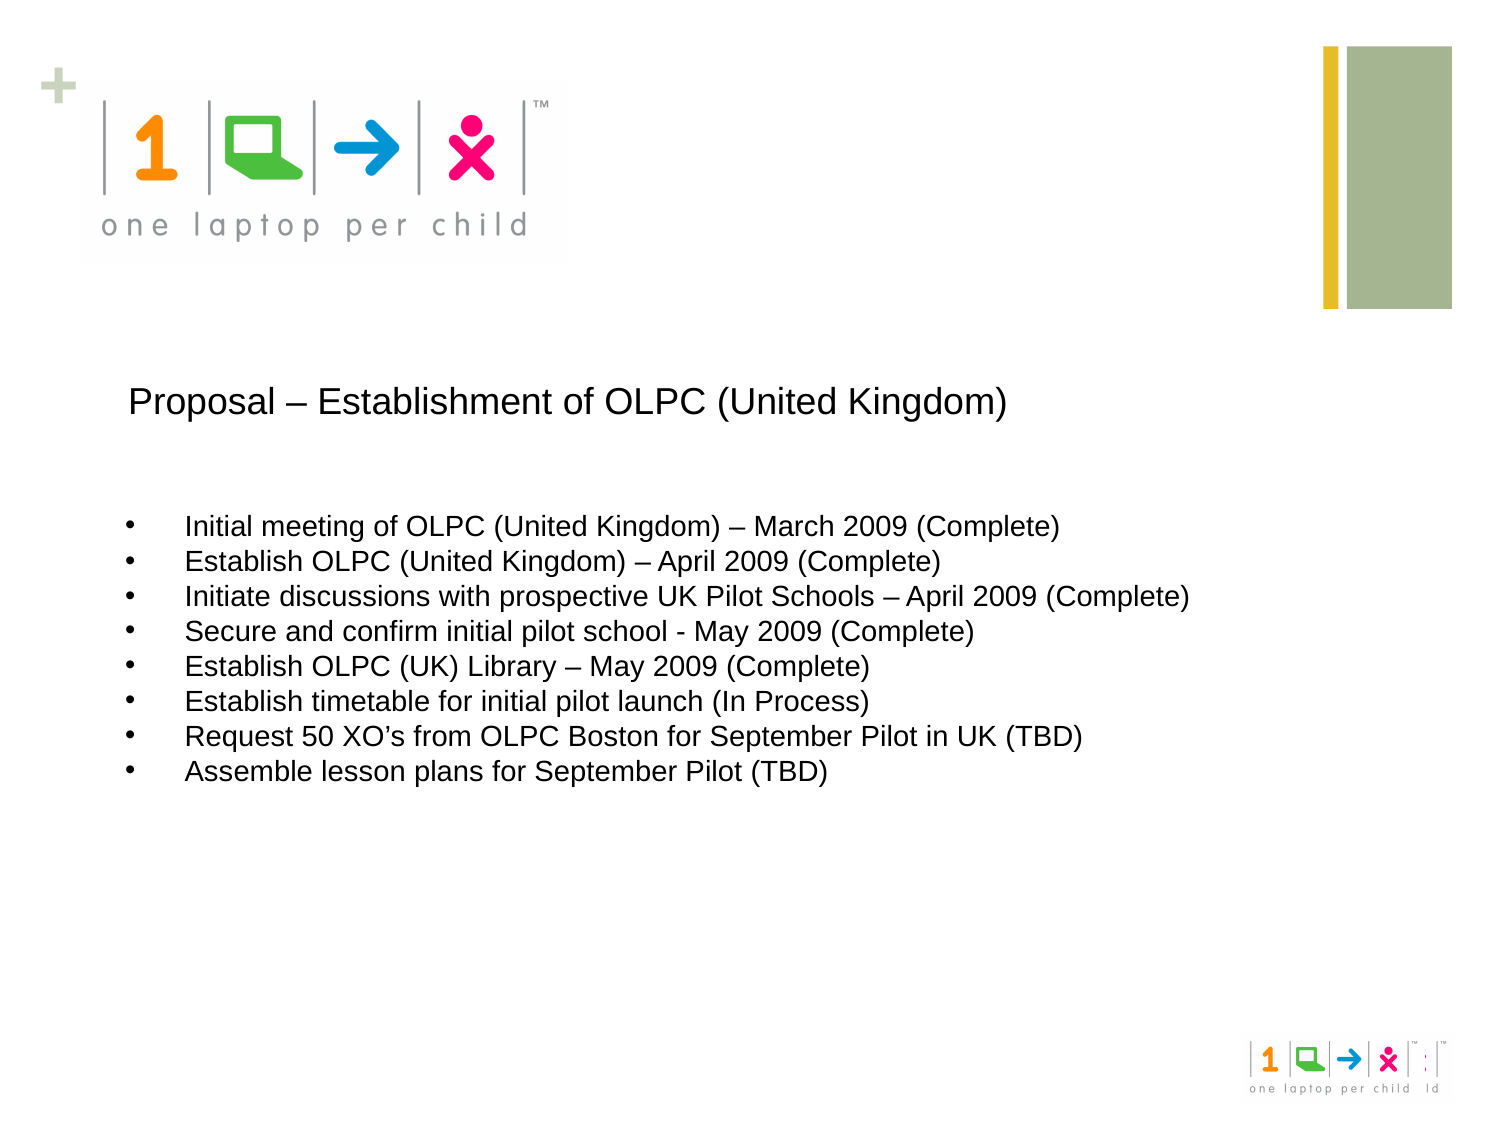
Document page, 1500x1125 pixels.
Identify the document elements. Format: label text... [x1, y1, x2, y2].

text_box Proposal – Establishment of OLPC (United Kingdom) [113, 369, 1024, 430]
text_box Initial meeting of OLPC (United Kingdom) – March 2009 (Complete) Establish OLPC (United Kingdom) – April 2009 (Complete) Initiate discussions with prospective UK Pilot Schools – April 2009 (Complete) Secure and confirm initial pilot school - May 2009 (Complete) Establish OLPC (UK) Library – May 2009 (Complete) Establish timetable for initial pilot launch (In Process) Request 50 XO’s from OLPC Boston for September Pilot in UK (TBD) Assemble lesson plans for September Pilot (TBD) [110, 499, 1207, 935]
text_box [81, 78, 569, 263]
